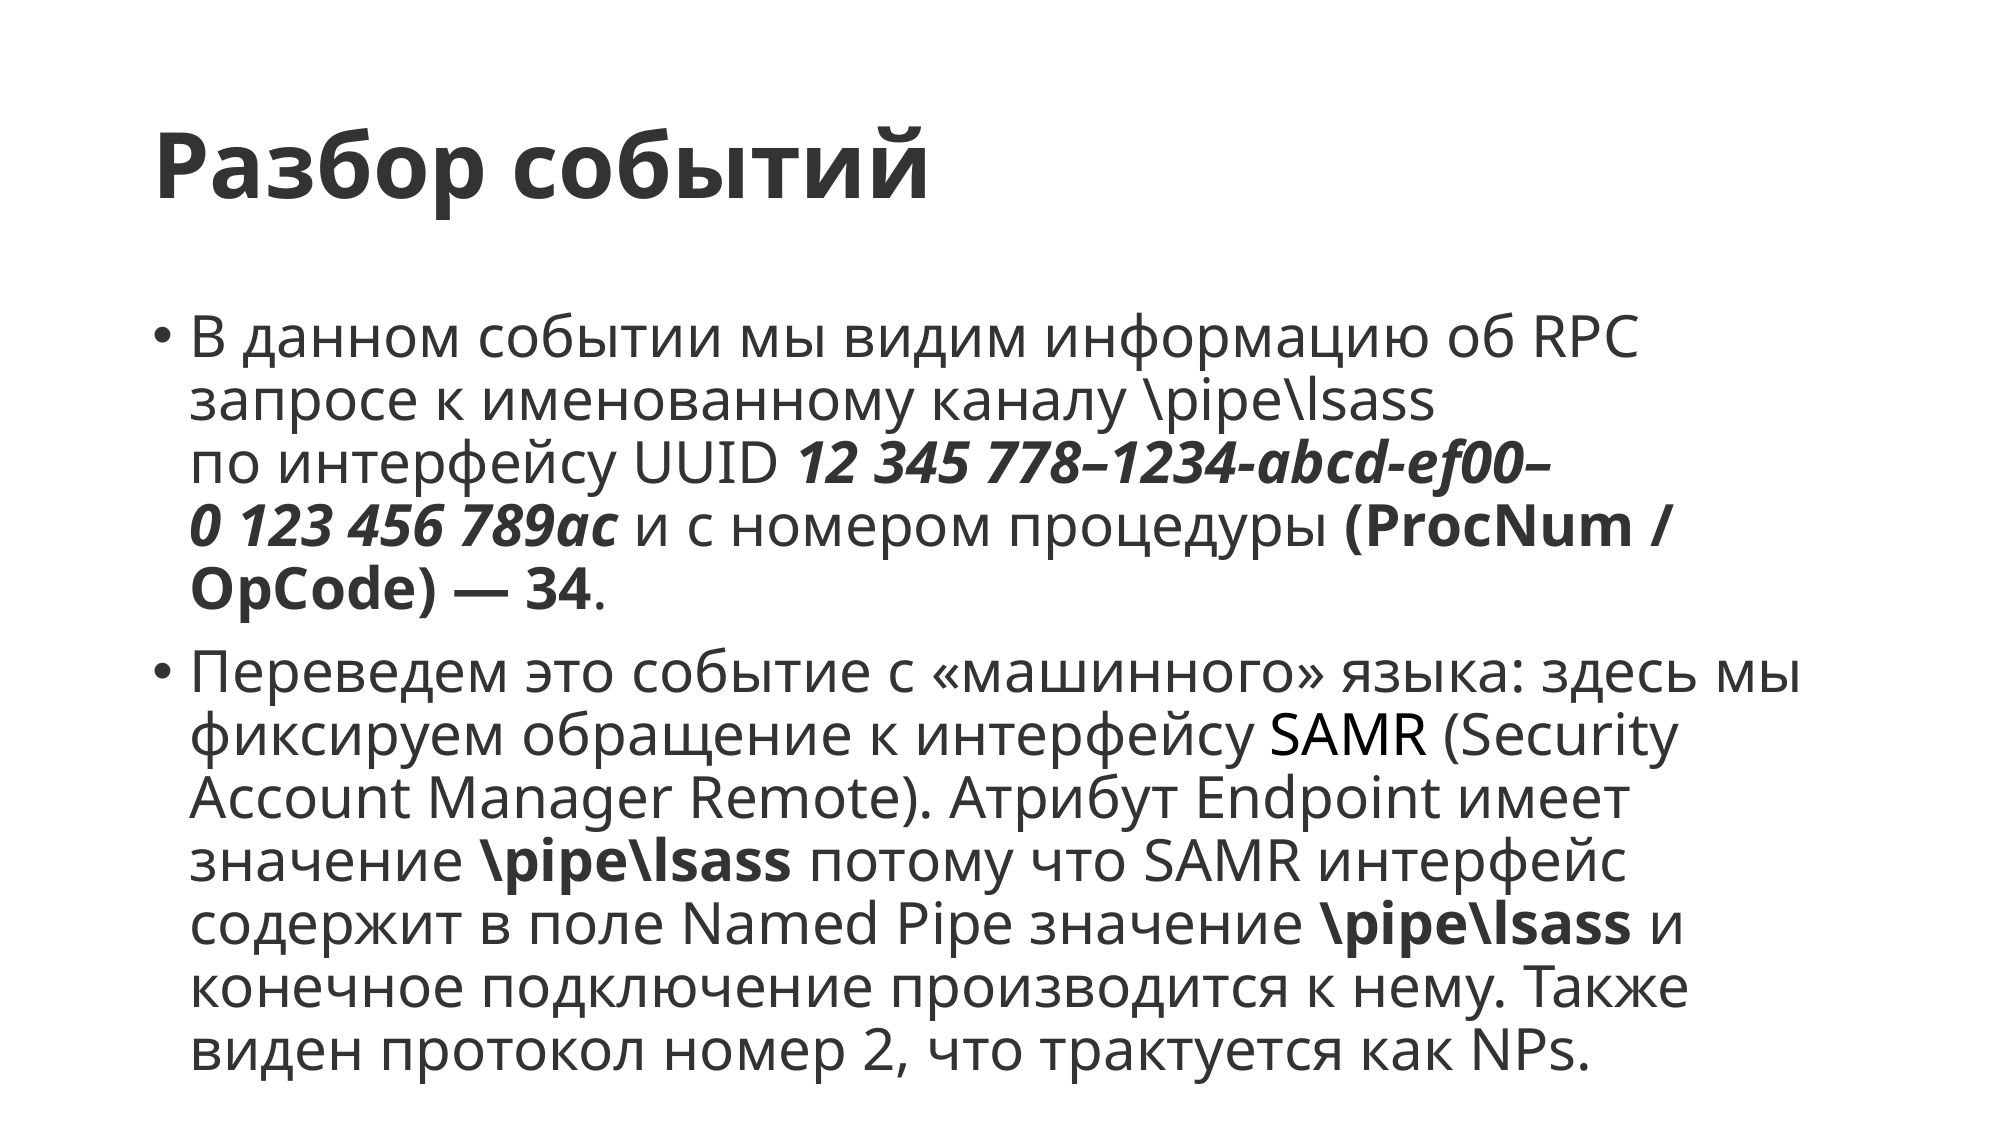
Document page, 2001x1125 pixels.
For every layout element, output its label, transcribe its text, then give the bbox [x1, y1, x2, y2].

title Разбор событий [137, 59, 1863, 278]
list В данном событии мы видим информацию об RPC запросе к именованному каналу \pipe\lsass по интерфейсу UUID 12 345 778–1234-abcd‑ef00–0 123 456 789ac и с номером процедуры (ProcNum / OpCode) — 34. Переведем это событие с «машинного» языка: здесь мы фиксируем обращение к интерфейсу SAMR (Security Account Manager Remote). Атрибут Endpoint имеет значение \pipe\lsass потому что SAMR интерфейс содержит в поле Named Pipe значение \pipe\lsass и конечное подключение производится к нему. Также виден протокол номер 2, что трактуется как NPs. [137, 299, 1863, 1014]
